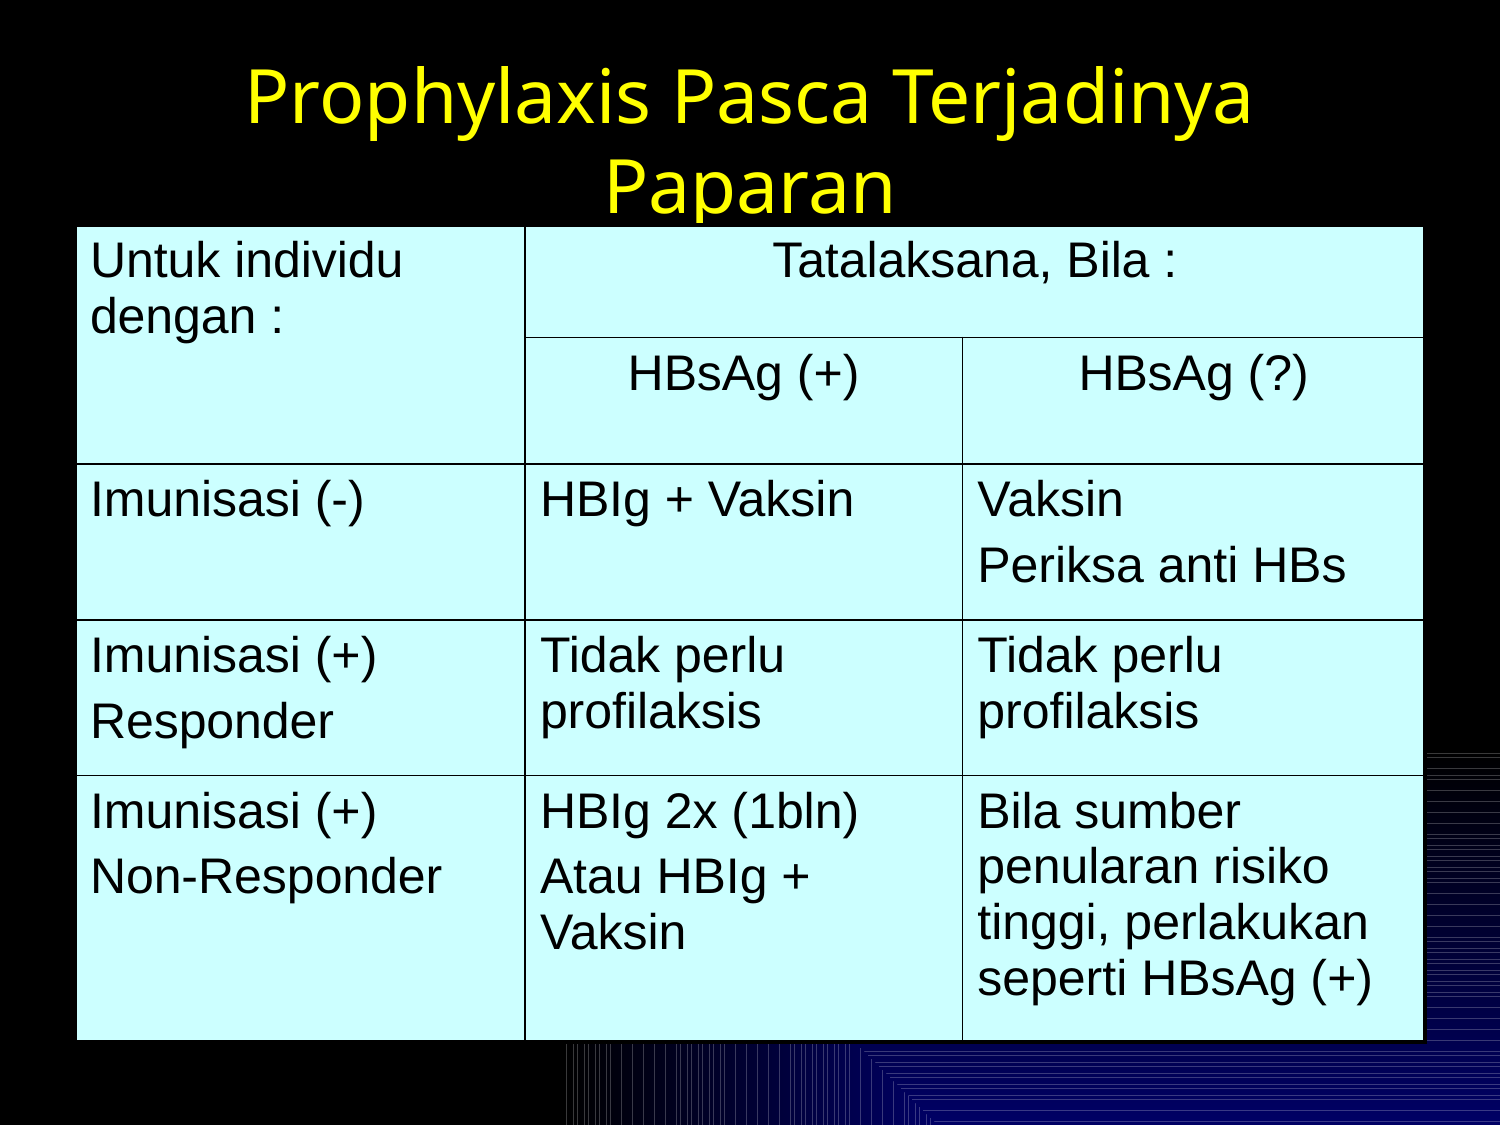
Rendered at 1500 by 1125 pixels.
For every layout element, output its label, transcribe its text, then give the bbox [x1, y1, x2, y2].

table_cell Imunisasi (+) Non-Responder [77, 776, 524, 1040]
table_cell Vaksin Periksa anti HBs [963, 465, 1423, 619]
table_cell HBIg 2x (1bln) Atau HBIg + Vaksin [526, 776, 962, 1040]
title Prophylaxis Pasca Terjadinya Paparan [74, 44, 1426, 223]
table_cell Bila sumber penularan risiko tinggi, perlakukan seperti HBsAg (+) [963, 776, 1423, 1040]
table_cell Tidak perlu profilaksis [963, 621, 1423, 775]
table_cell HBsAg (+) [526, 338, 962, 463]
table_cell HBIg + Vaksin [526, 465, 962, 619]
table_cell Imunisasi (+) Responder [77, 621, 524, 775]
table_cell HBsAg (?) [963, 338, 1423, 463]
table_cell Tidak perlu profilaksis [526, 621, 962, 775]
table_header Untuk individu dengan : [77, 227, 524, 463]
table_header Tatalaksana, Bila : [526, 227, 1423, 337]
table_cell Imunisasi (-) [77, 465, 524, 619]
